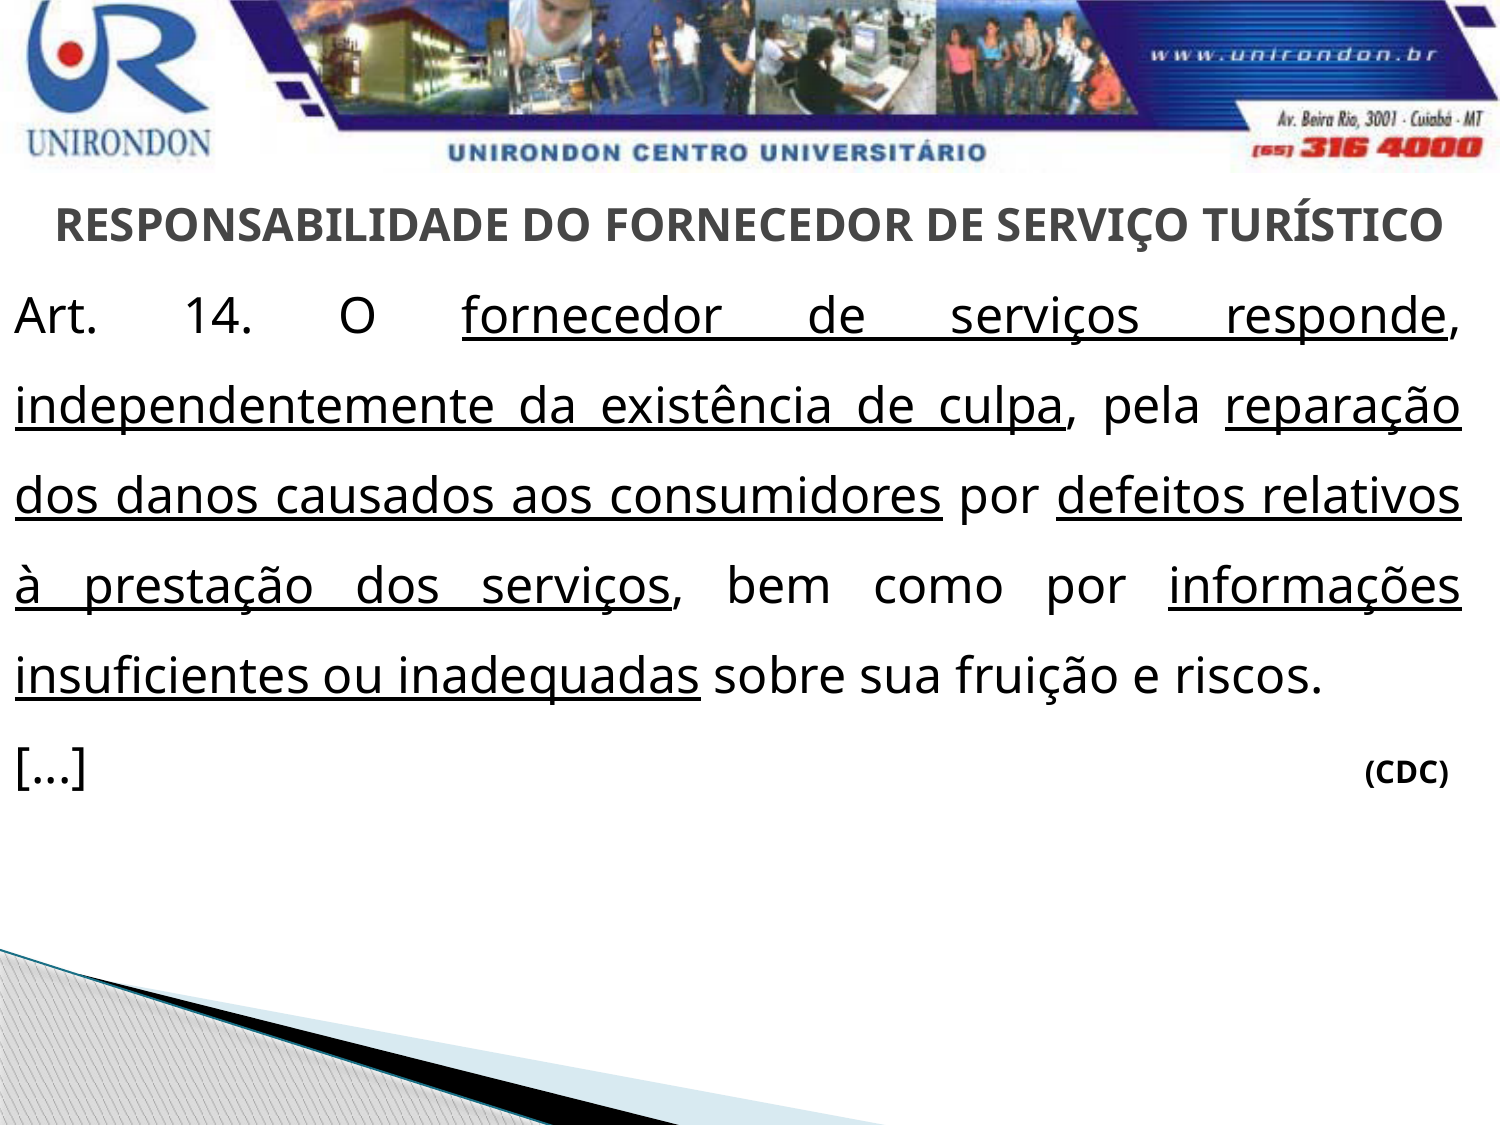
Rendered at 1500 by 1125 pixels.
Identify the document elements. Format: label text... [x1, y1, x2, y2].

list Art. 14. O fornecedor de serviços responde, independentemente da existência de culpa, pela reparação dos danos causados aos consumidores por defeitos relativos à prestação dos serviços, bem como por informações insuficientes ou inadequadas sobre sua fruição e riscos. [...] (CDC) [0, 246, 1477, 1079]
picture [0, 0, 1500, 174]
title RESPONSABILIDADE DO FORNECEDOR DE SERVIÇO TURÍSTICO [0, 183, 1500, 270]
